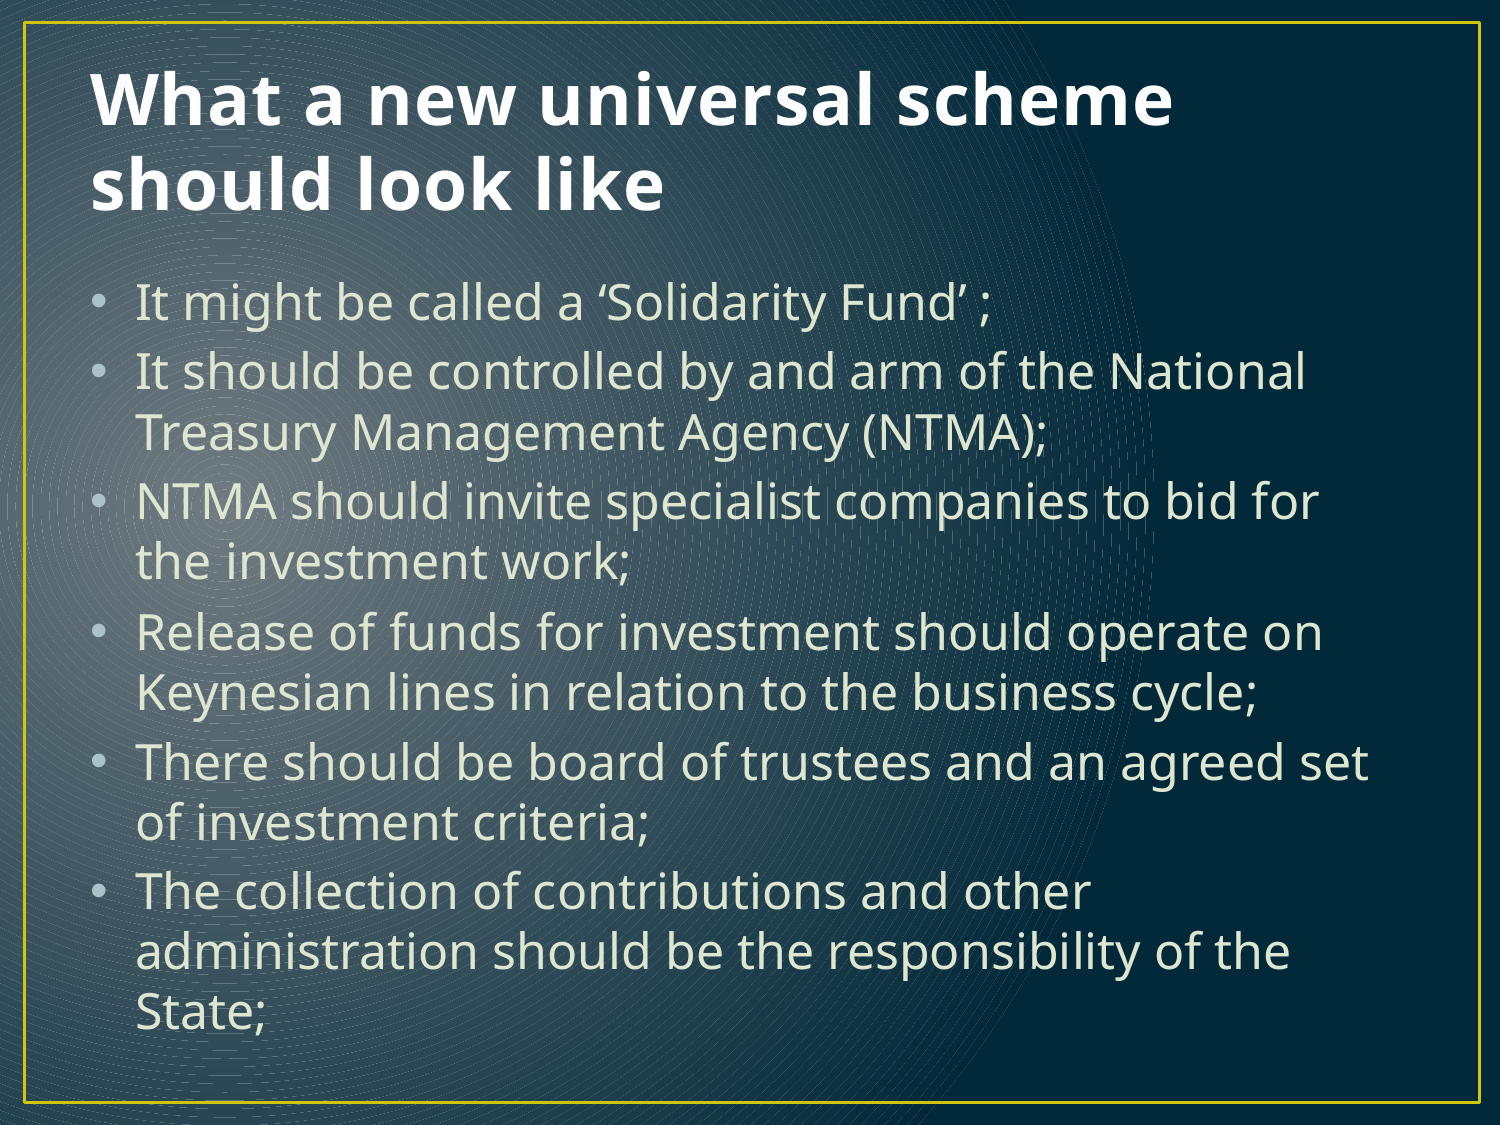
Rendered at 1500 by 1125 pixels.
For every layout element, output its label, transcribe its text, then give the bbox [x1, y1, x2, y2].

list It might be called a ‘Solidarity Fund’ ; It should be controlled by and arm of the National Treasury Management Agency (NTMA); NTMA should invite specialist companies to bid for the investment work; Release of funds for investment should operate on Keynesian lines in relation to the business cycle; There should be board of trustees and an agreed set of investment criteria; The collection of contributions and other administration should be the responsibility of the State; [75, 262, 1425, 1005]
title What a new universal scheme should look like [75, 45, 1425, 233]
